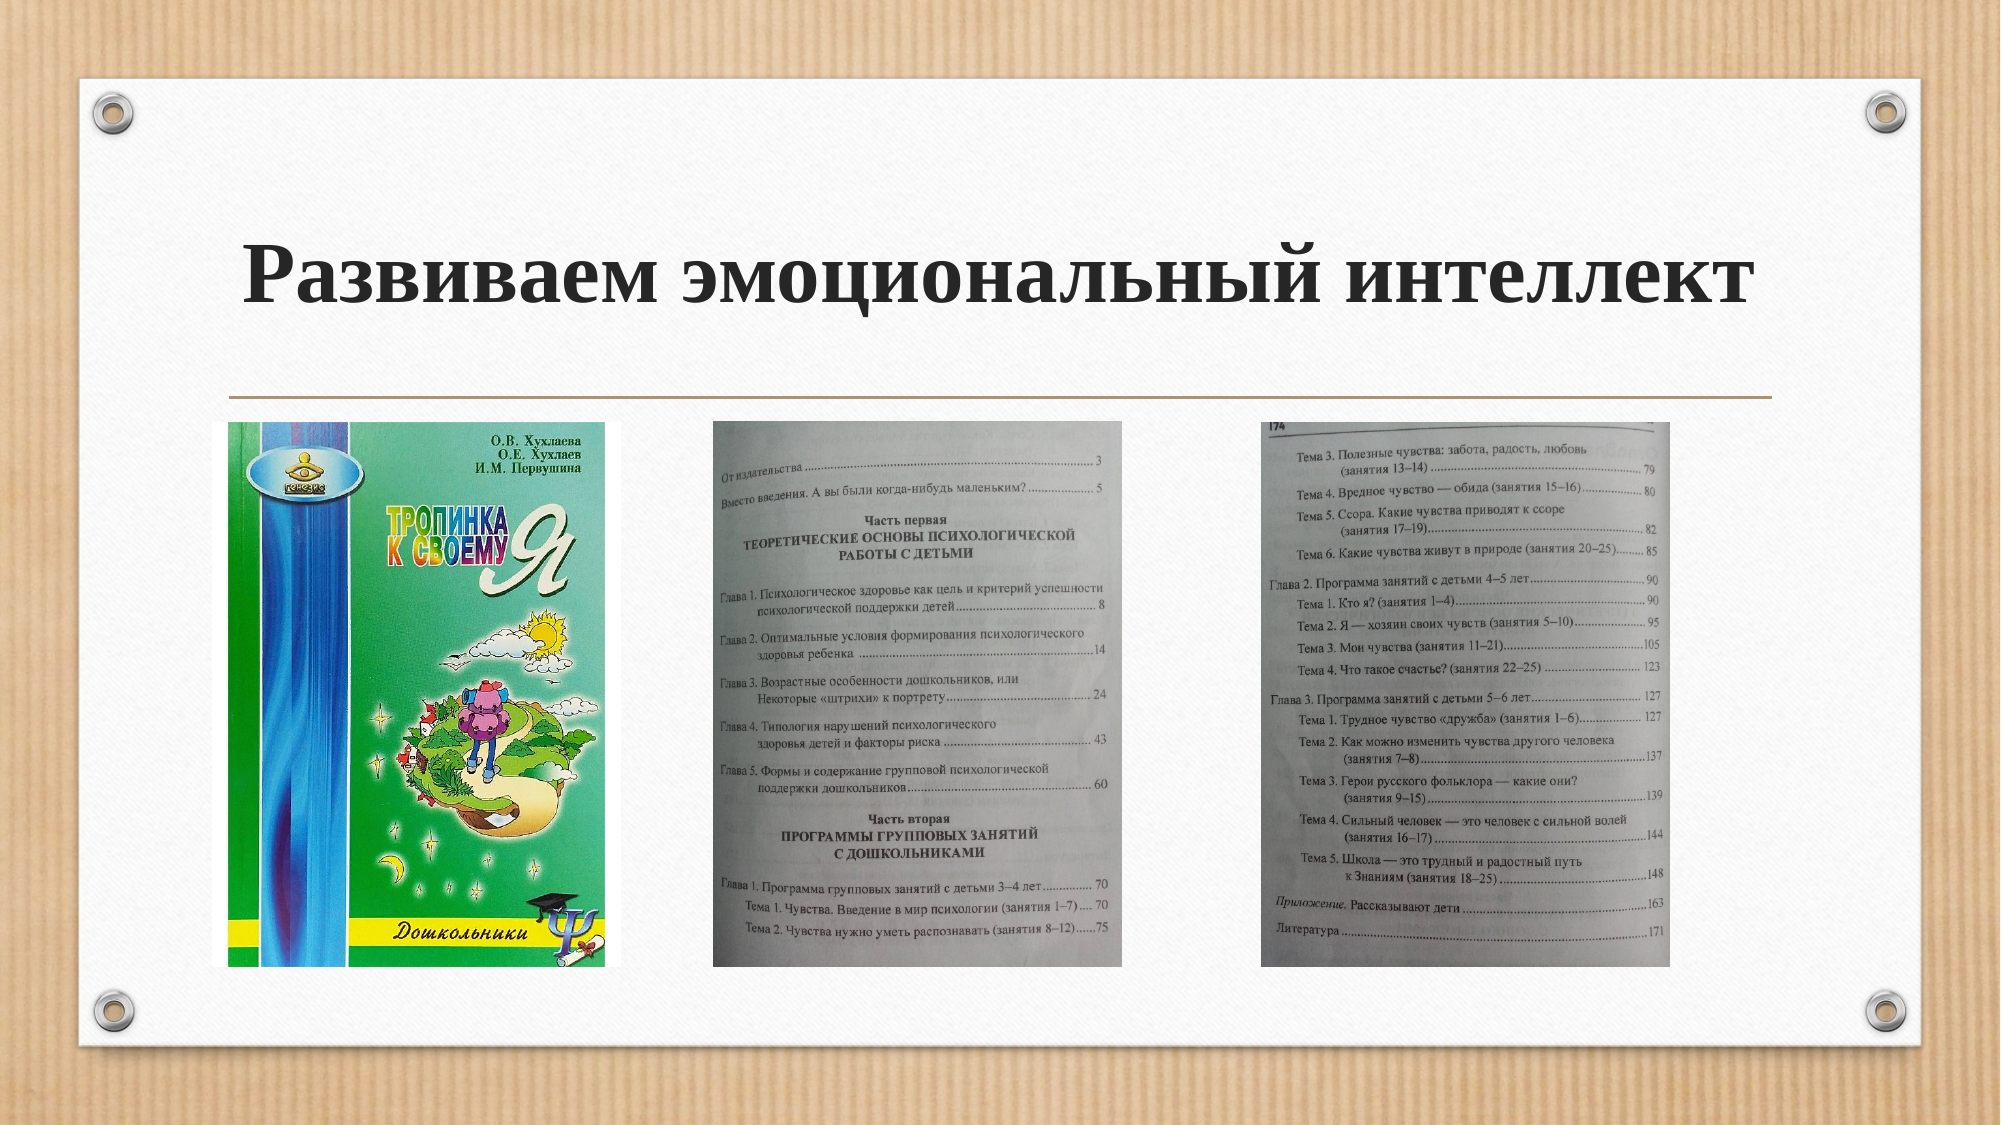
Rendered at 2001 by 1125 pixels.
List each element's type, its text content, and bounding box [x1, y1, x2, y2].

picture [0, 0, 2001, 1125]
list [212, 422, 621, 967]
title Развиваем эмоциональный интеллект [212, 161, 1788, 375]
